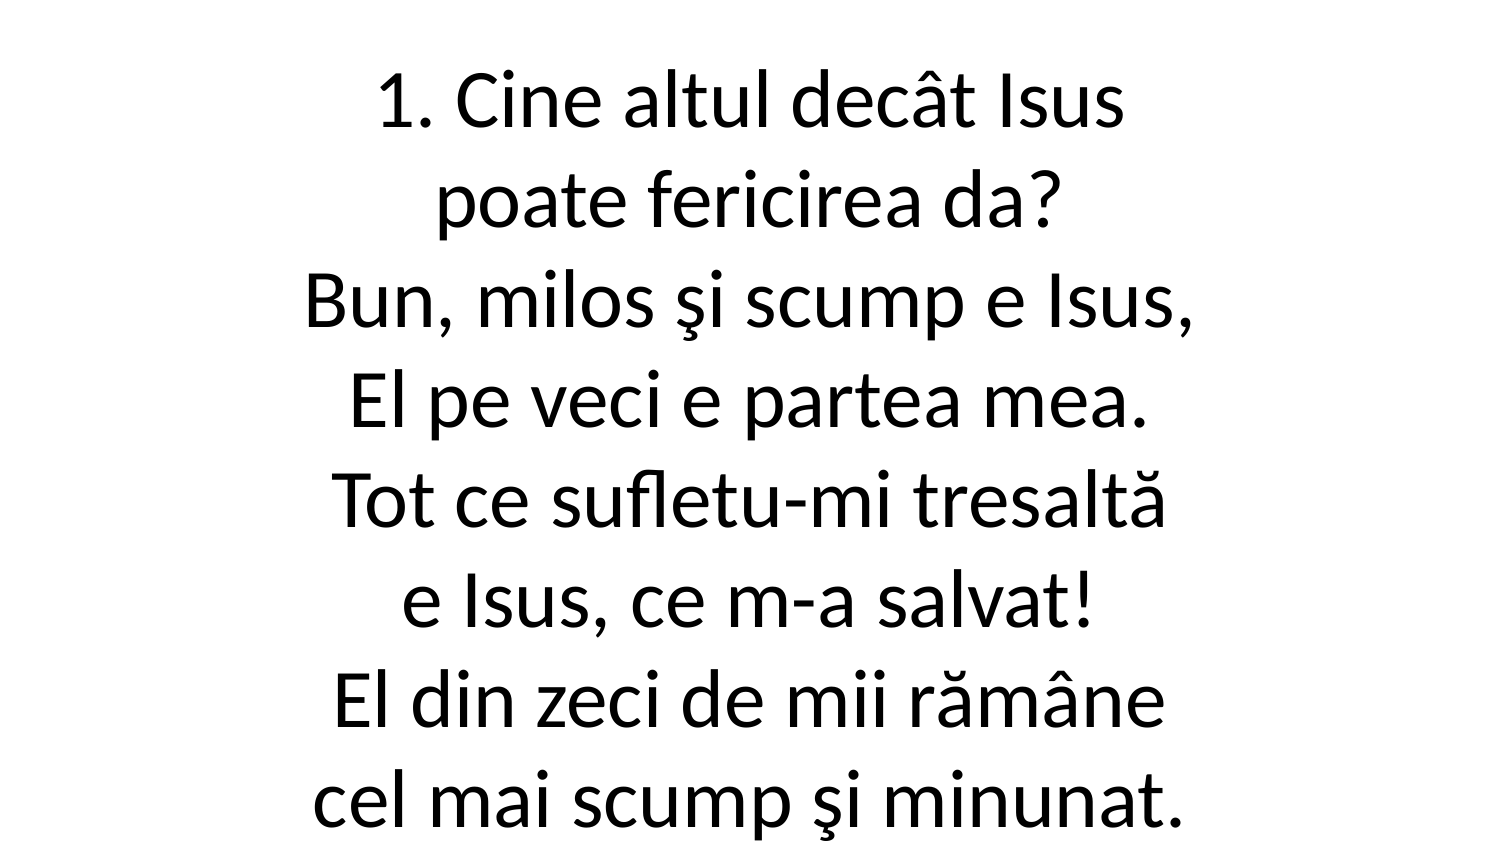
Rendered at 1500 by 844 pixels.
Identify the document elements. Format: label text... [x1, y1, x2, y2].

text_box 1. Cine altul decât Isus poate fericirea da? Bun, milos şi scump e Isus, El pe veci e partea mea. Tot ce sufletu-mi tresaltă e Isus, ce m-a salvat! El din zeci de mii rămâne cel mai scump şi minunat. [288, 0, 1212, 844]
